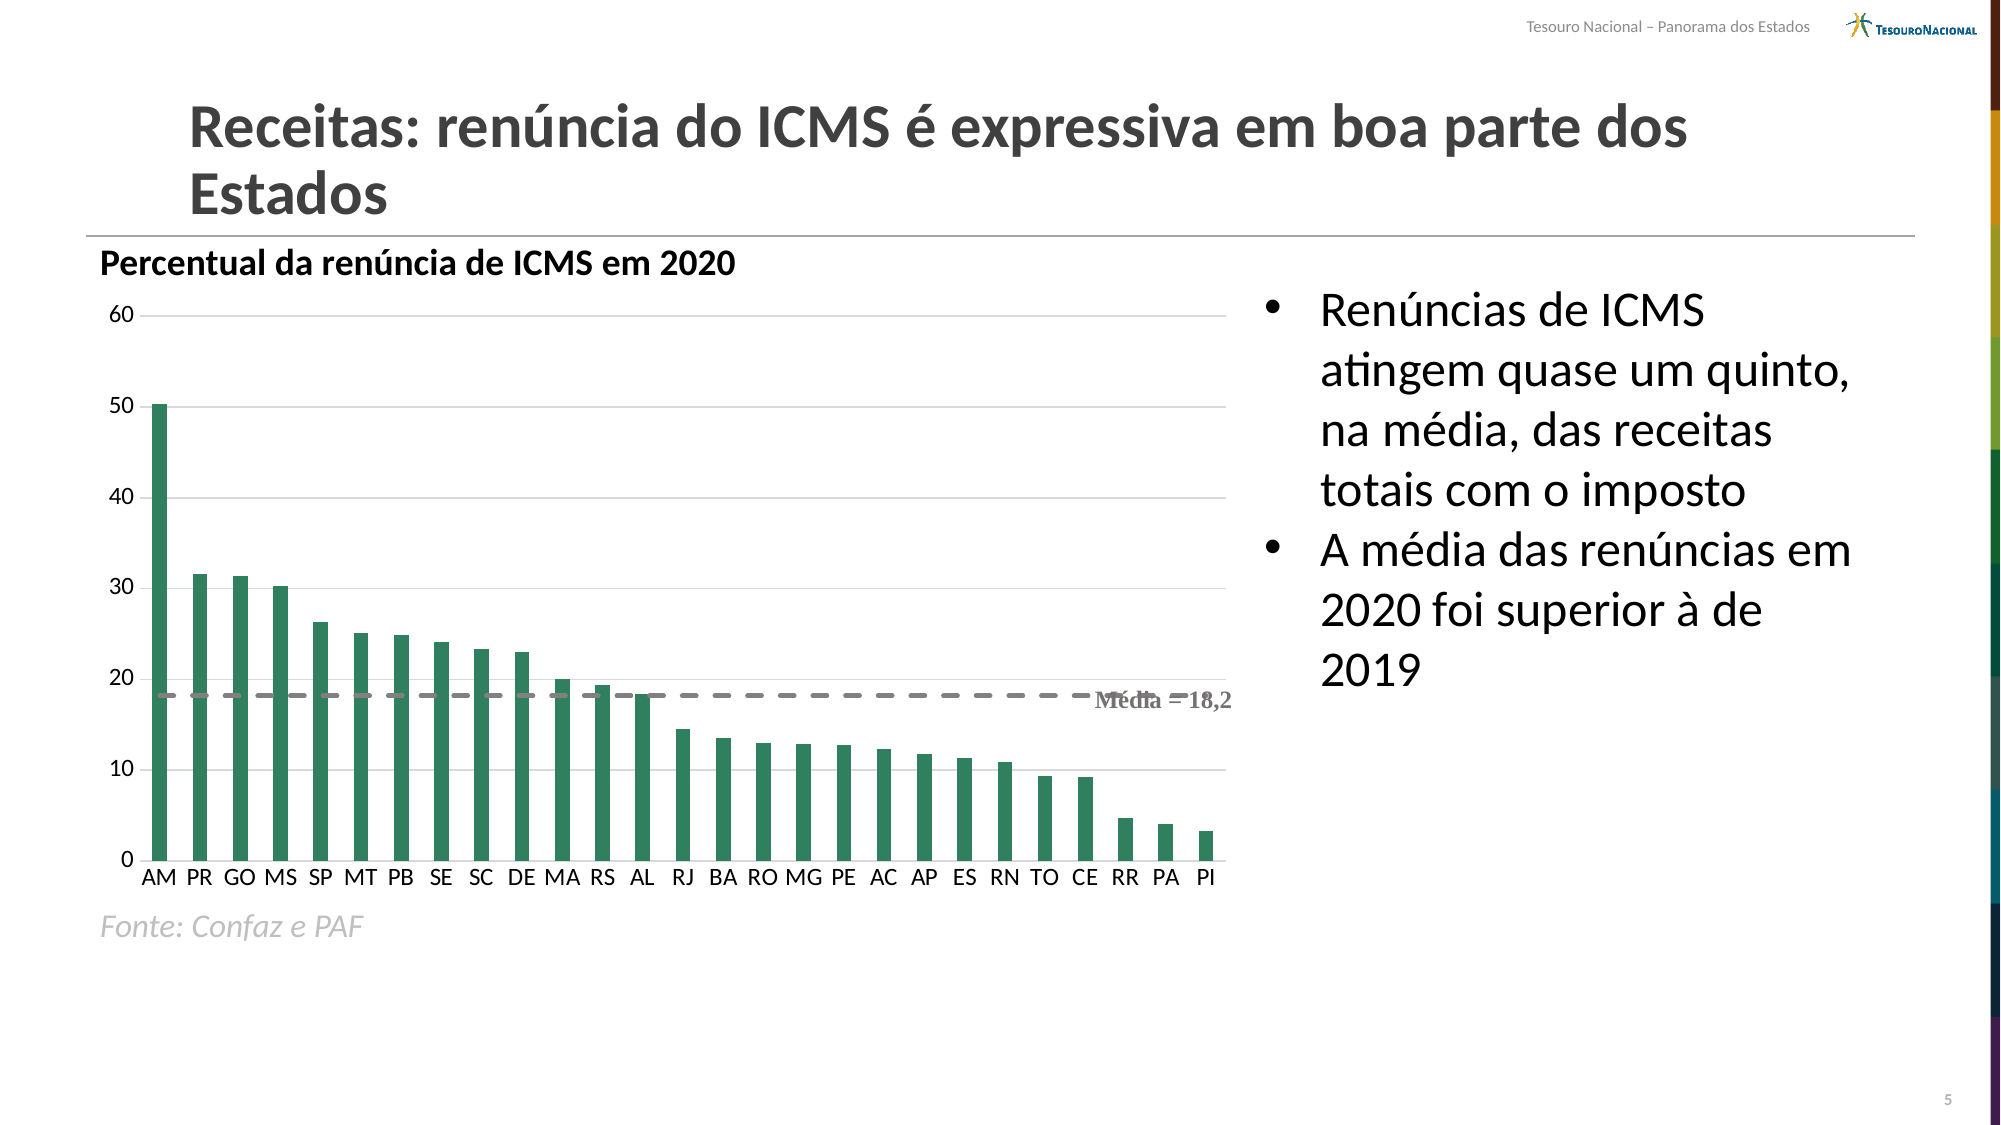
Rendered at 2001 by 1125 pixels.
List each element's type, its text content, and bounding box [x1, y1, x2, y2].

slide_number 6 [1914, 1080, 1983, 1118]
text_box Fonte: Confaz e PAF [85, 905, 419, 952]
chart [85, 291, 1250, 905]
text_box Percentual da renúncia de ICMS em 2020 [85, 180, 763, 291]
text_box Renúncias de ICMS atingem quase um quinto, na média, das receitas totais com o imposto A média das renúncias em 2020 foi superior à de 2019 [1249, 269, 1872, 704]
title Receitas: renúncia do ICMS é expressiva em boa parte dos Estados [174, 59, 1915, 236]
footer Tesouro Nacional – Panorama dos Estados [1133, 7, 1826, 45]
picture [1846, 13, 1977, 37]
